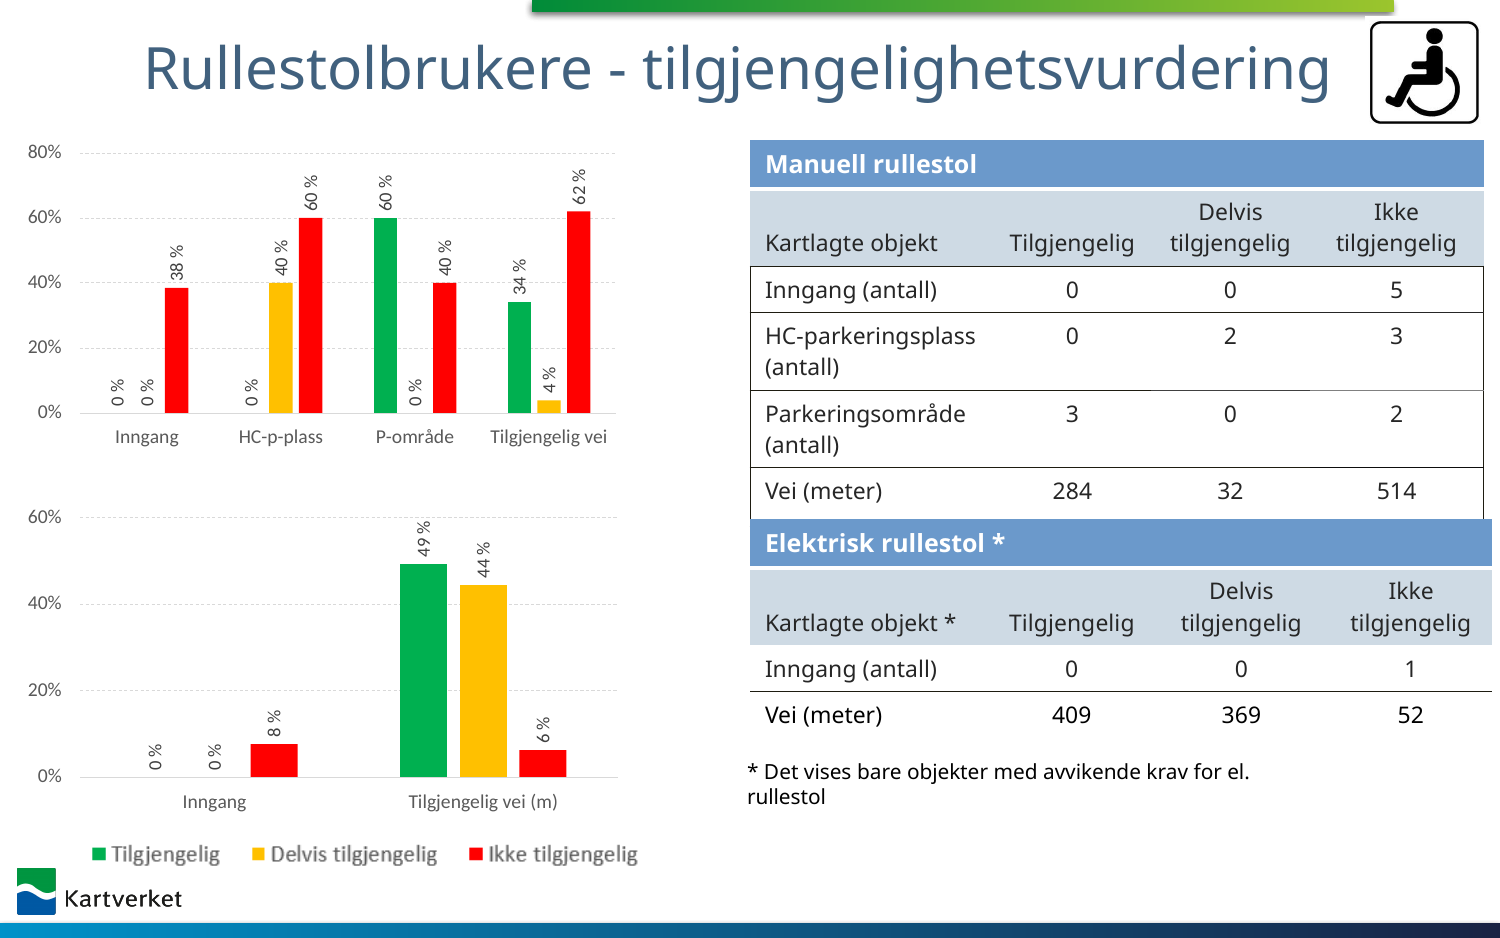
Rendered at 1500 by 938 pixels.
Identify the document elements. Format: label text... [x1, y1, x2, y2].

table_cell Delvis tilgjengelig [1153, 570, 1330, 645]
table_header Manuell rullestol [750, 140, 1484, 187]
table_cell Vei (meter) [751, 468, 994, 519]
table_cell 0 [1153, 645, 1330, 691]
picture [1365, 16, 1484, 129]
text_box Rullestolbrukere - tilgjengelighetsvurdering [39, 12, 1348, 109]
table_cell 0 [1151, 391, 1310, 467]
table_cell Vei (meter) [750, 692, 991, 738]
table_cell 5 [1310, 267, 1483, 312]
table_cell 0 [994, 267, 1151, 312]
table_cell 52 [1330, 692, 1492, 738]
picture [20, 499, 630, 822]
table_cell 32 [1151, 468, 1310, 519]
table_cell Delvis tilgjengelig [1151, 191, 1310, 266]
table_cell 369 [1153, 692, 1330, 738]
table_cell Kartlagte objekt * [750, 570, 991, 645]
picture [20, 135, 629, 457]
table_cell 514 [1310, 468, 1483, 519]
table_cell 0 [994, 313, 1151, 390]
table_cell Ikke tilgjengelig [1330, 570, 1492, 645]
table_cell Parkeringsområde (antall) [751, 391, 994, 467]
table_cell Inngang (antall) [751, 267, 994, 312]
table_cell 409 [991, 692, 1153, 738]
table_cell 1 [1330, 645, 1492, 691]
table_cell 0 [1151, 267, 1310, 312]
table_cell Tilgjengelig [991, 570, 1153, 645]
table_cell 3 [994, 391, 1151, 467]
table_cell 0 [991, 645, 1153, 691]
table_cell Kartlagte objekt [750, 191, 994, 266]
table_header Elektrisk rullestol * [750, 519, 1492, 566]
table_cell 2 [1151, 313, 1310, 390]
table_cell 284 [994, 468, 1151, 519]
table_cell Ikke tilgjengelig [1310, 191, 1484, 266]
table_cell Tilgjengelig [994, 191, 1151, 266]
table_cell 3 [1310, 313, 1483, 390]
table_cell HC-parkeringsplass (antall) [751, 313, 994, 390]
table_cell Inngang (antall) [750, 645, 991, 691]
picture [86, 838, 643, 870]
table_cell 2 [1310, 391, 1483, 467]
text_box * Det vises bare objekter med avvikende krav for el. rullestol [732, 751, 1317, 816]
